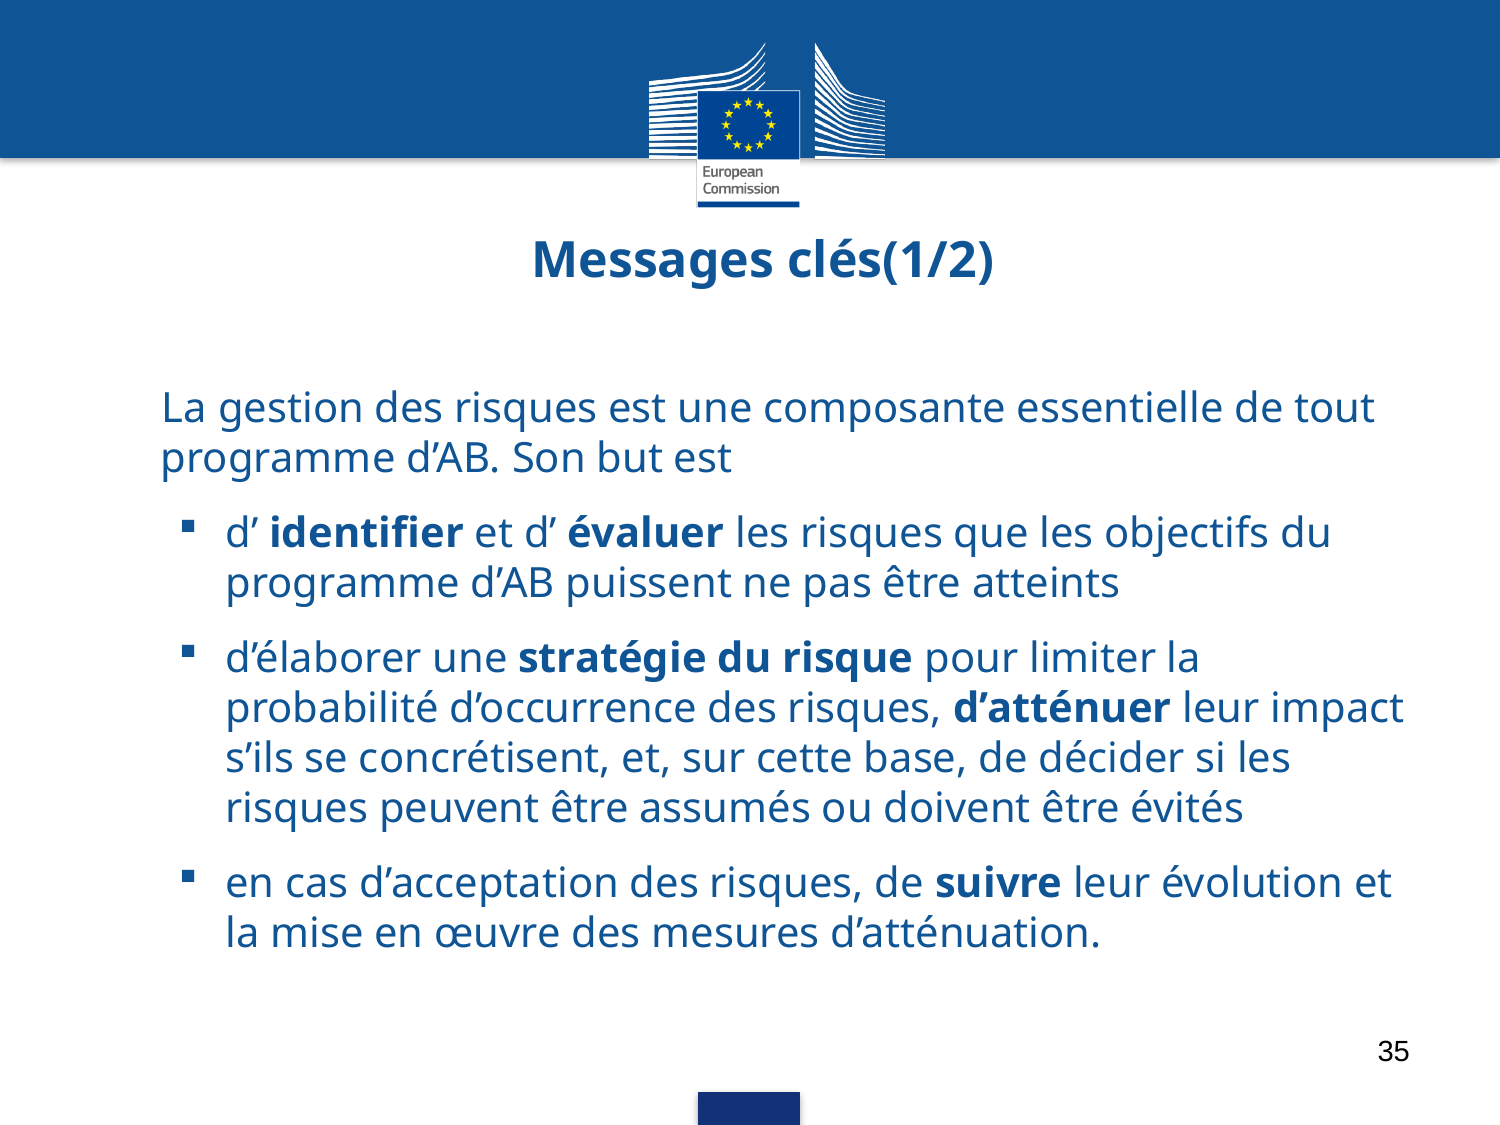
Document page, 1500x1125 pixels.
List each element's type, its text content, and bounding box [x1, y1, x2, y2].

list La gestion des risques est une composante essentielle de tout programme d’AB. Son but est d’ identifier et d’ évaluer les risques que les objectifs du programme d’AB puissent ne pas être atteints d’élaborer une stratégie du risque pour limiter la probabilité d’occurrence des risques, d’atténuer leur impact s’ils se concrétisent, et, sur cette base, de décider si les risques peuvent être assumés ou doivent être évités en cas d’acceptation des risques, de suivre leur évolution et la mise en œuvre des mesures d’atténuation. [88, 373, 1439, 1125]
picture [649, 42, 885, 208]
text_box [76, 503, 739, 598]
slide_number 35 [1074, 1024, 1426, 1103]
title Messages clés(1/2) [58, 210, 1409, 305]
